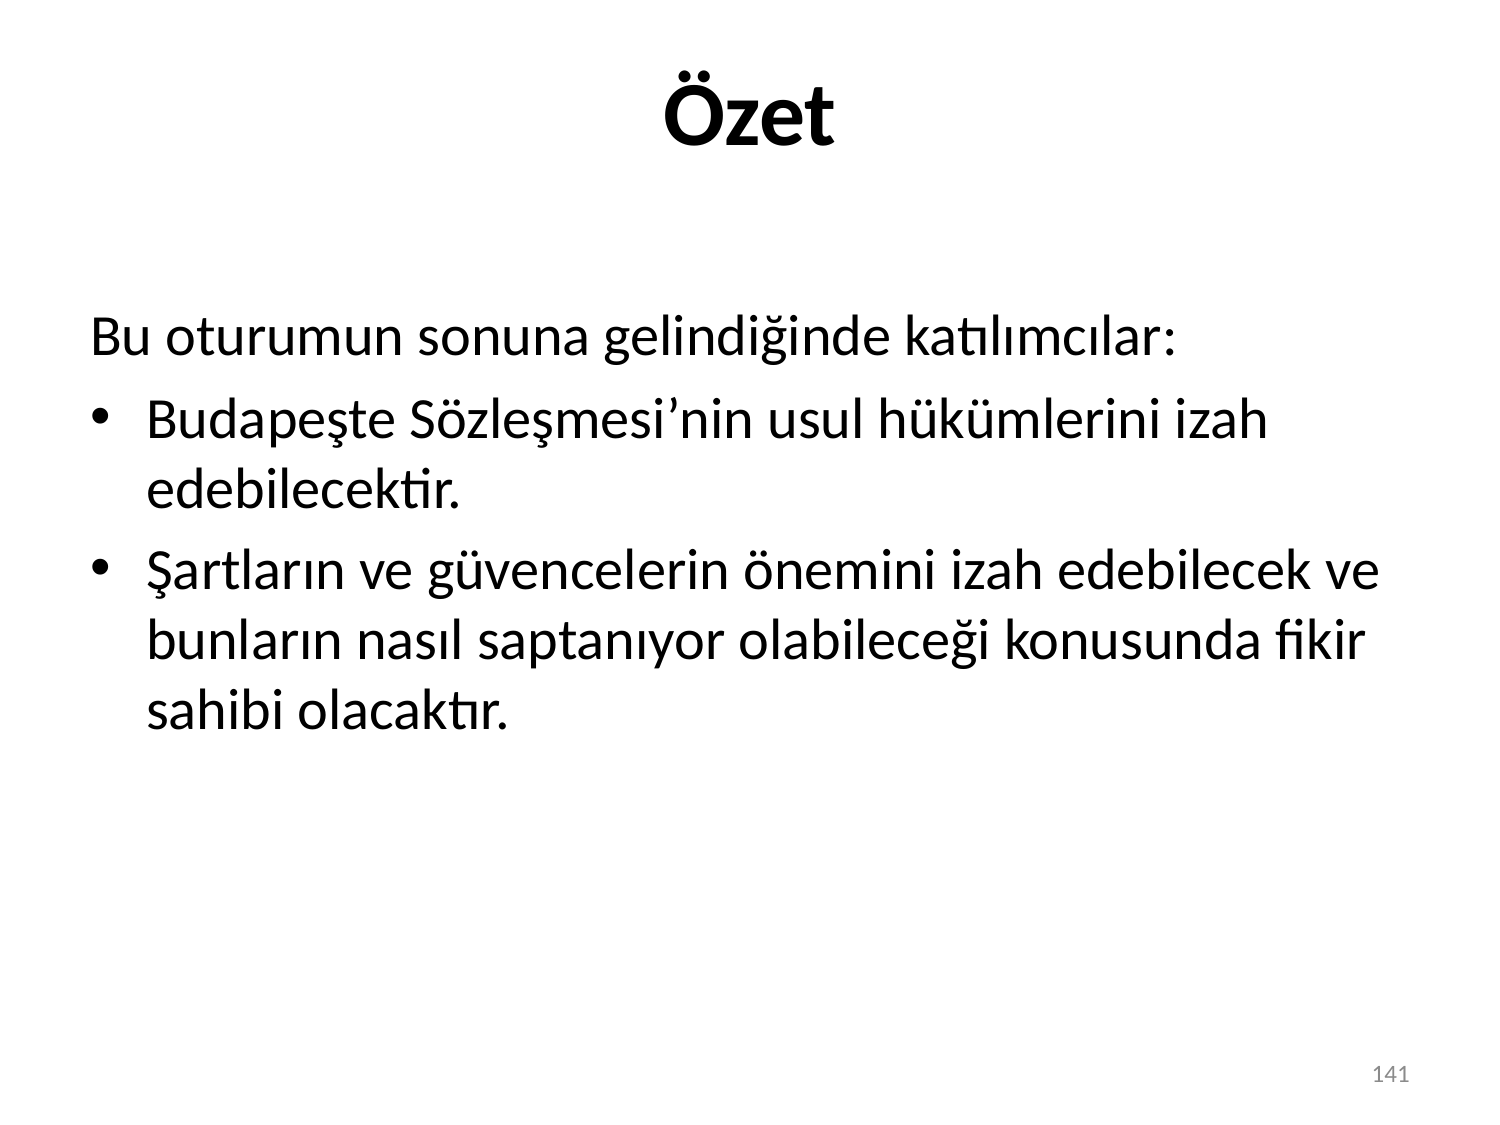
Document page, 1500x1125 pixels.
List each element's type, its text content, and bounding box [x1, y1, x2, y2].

list Bu oturumun sonuna gelindiğinde katılımcılar: Budapeşte Sözleşmesi’nin usul hükümlerini izah edebilecektir. Şartların ve güvencelerin önemini izah edebilecek ve bunların nasıl saptanıyor olabileceği konusunda fikir sahibi olacaktır. [74, 226, 1472, 1006]
title Özet [74, 44, 1426, 173]
slide_number 141 [1074, 1042, 1425, 1103]
